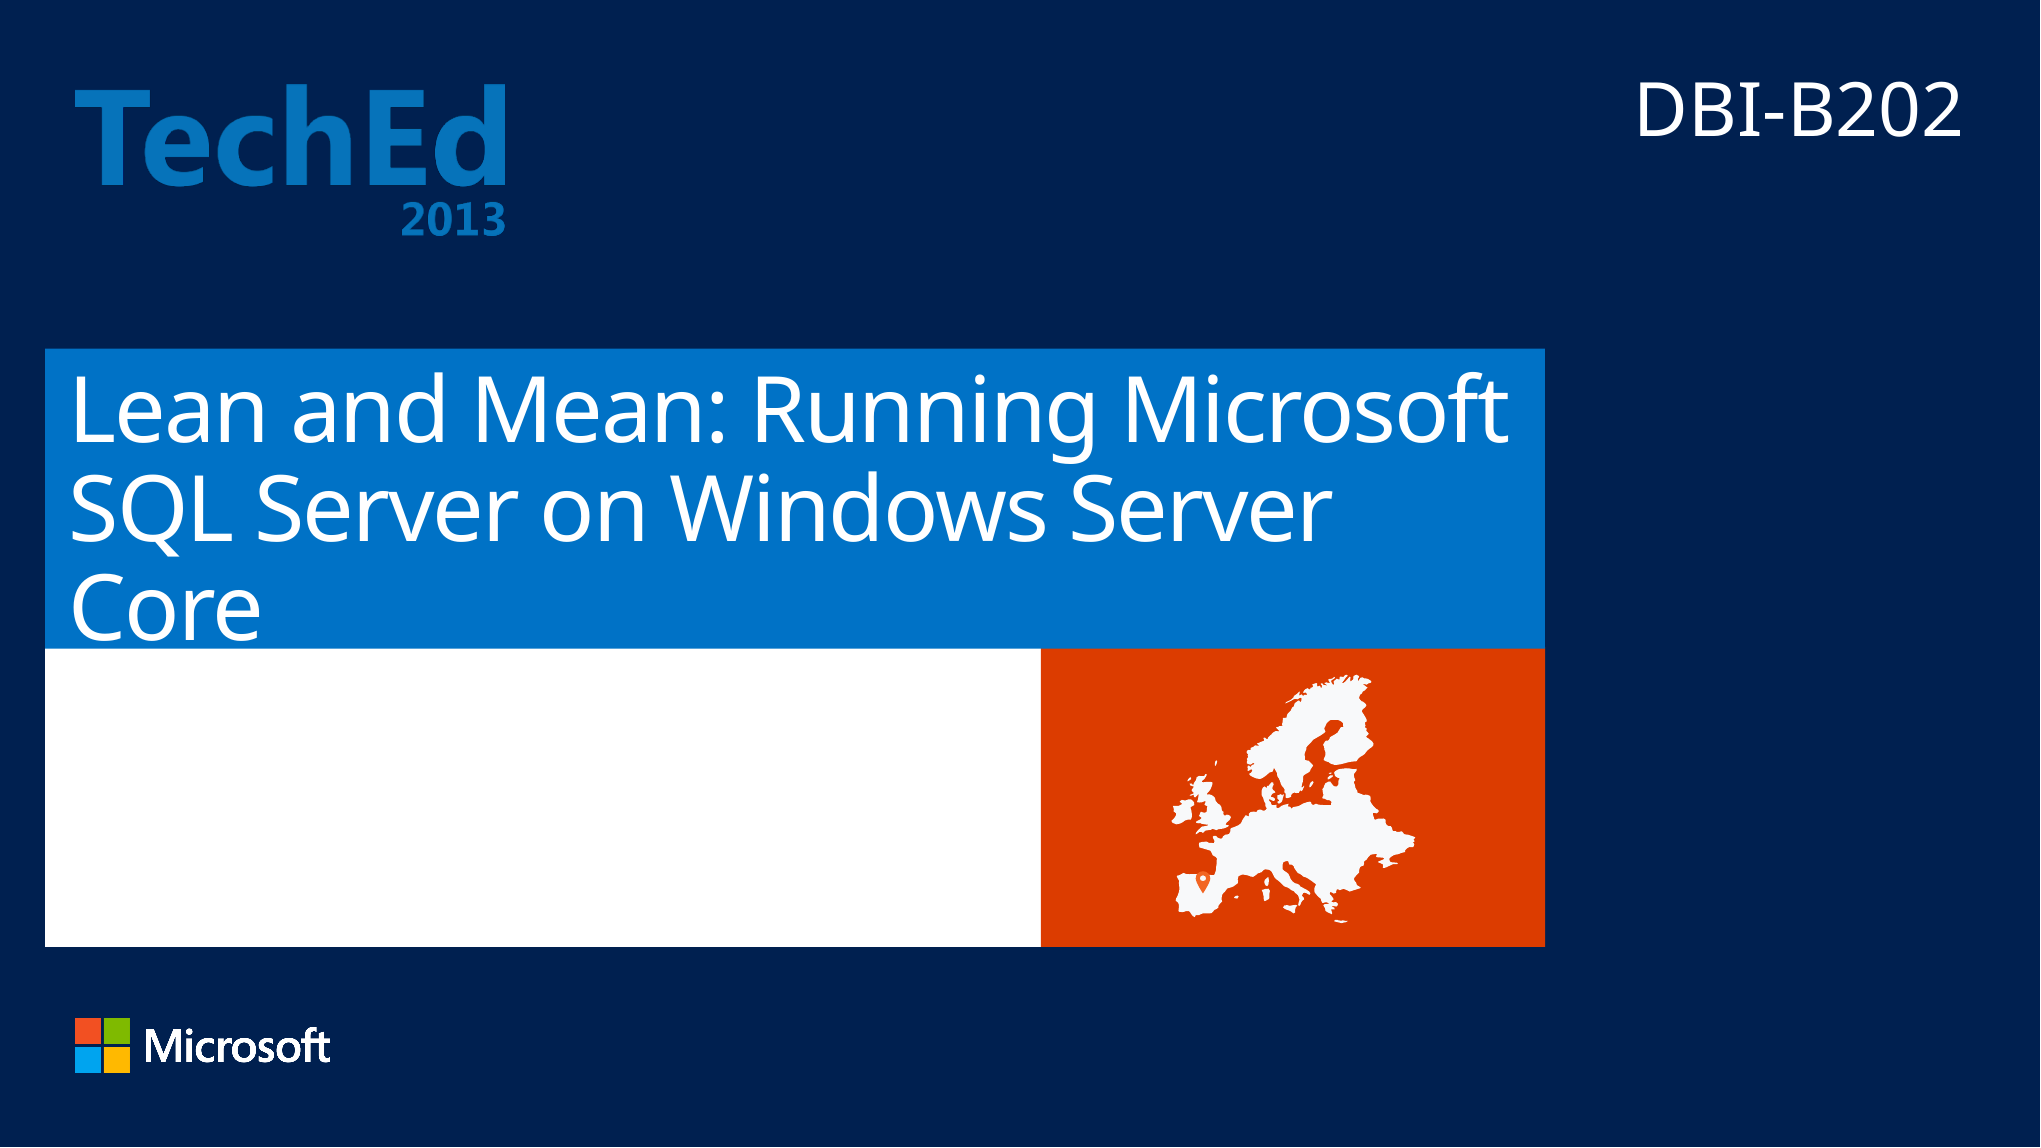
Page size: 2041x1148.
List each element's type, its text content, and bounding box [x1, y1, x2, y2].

list Dandy Weyn @ilikesql [45, 648, 1041, 949]
list DBI-B202 [1256, 71, 1966, 169]
title Lean and Mean: Running Microsoft SQL Server on Windows Server Core [45, 348, 1546, 649]
picture [75, 1018, 330, 1073]
picture [75, 84, 505, 236]
